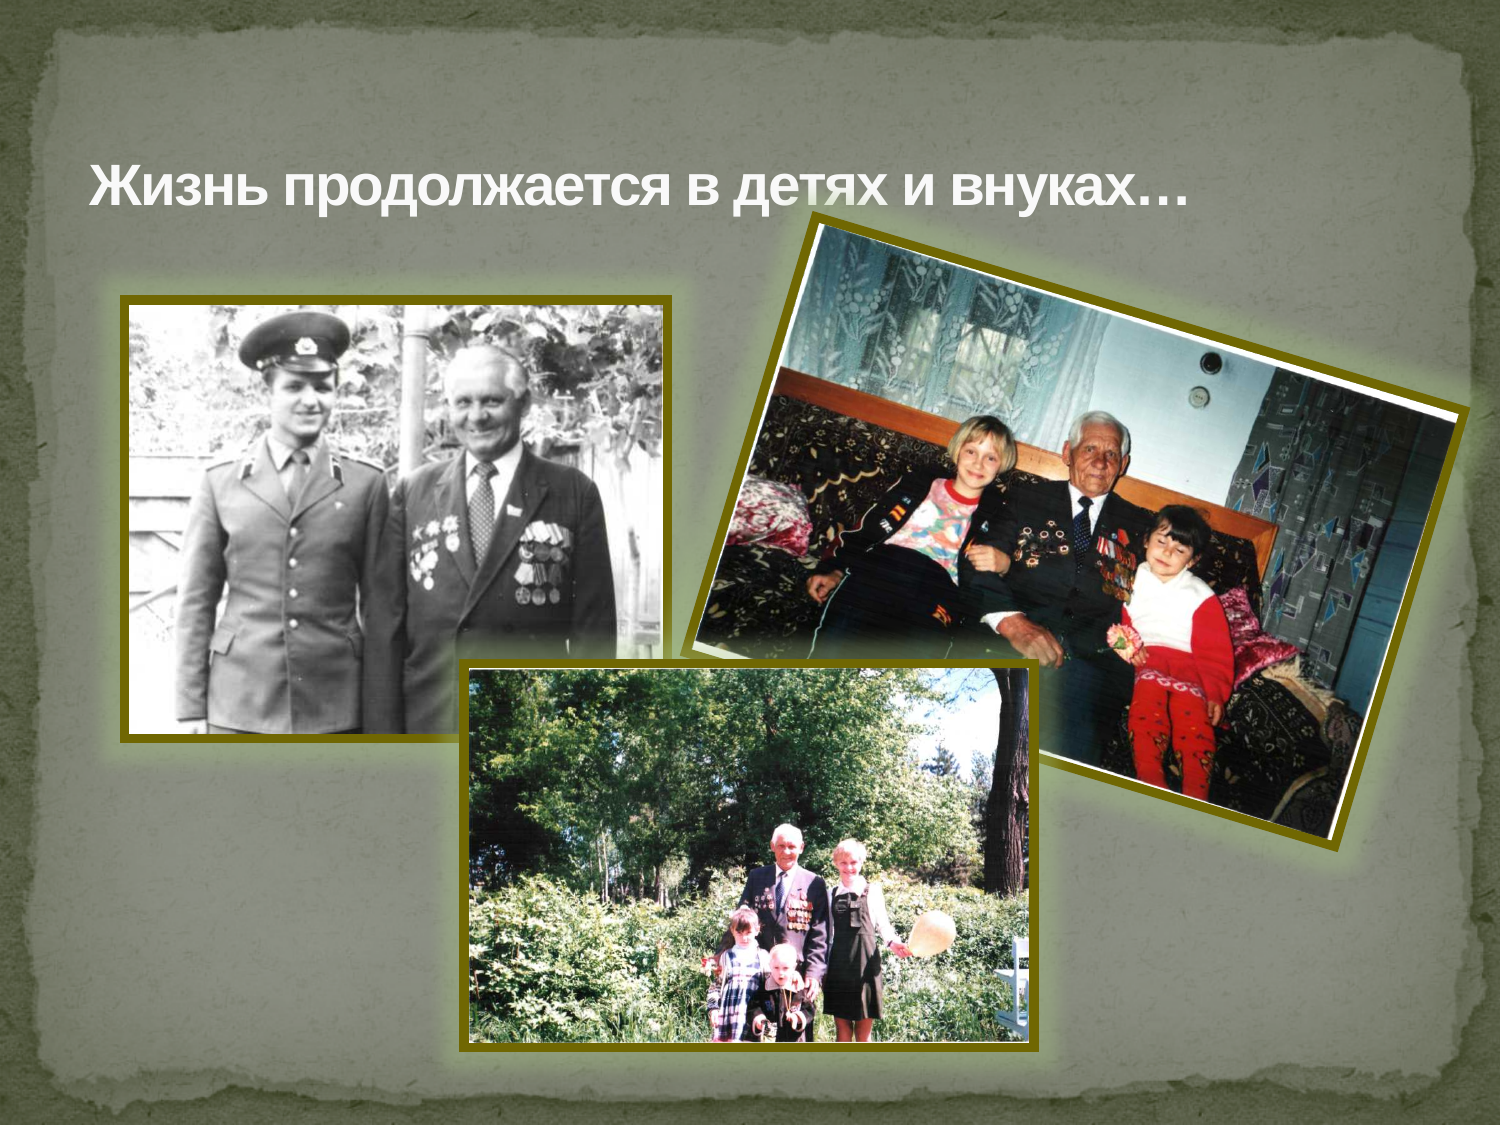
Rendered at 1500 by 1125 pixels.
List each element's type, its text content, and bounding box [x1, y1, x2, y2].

title Жизнь продолжается в детях и внуках… [74, 24, 1425, 225]
picture [469, 224, 1458, 1043]
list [132, 308, 660, 732]
